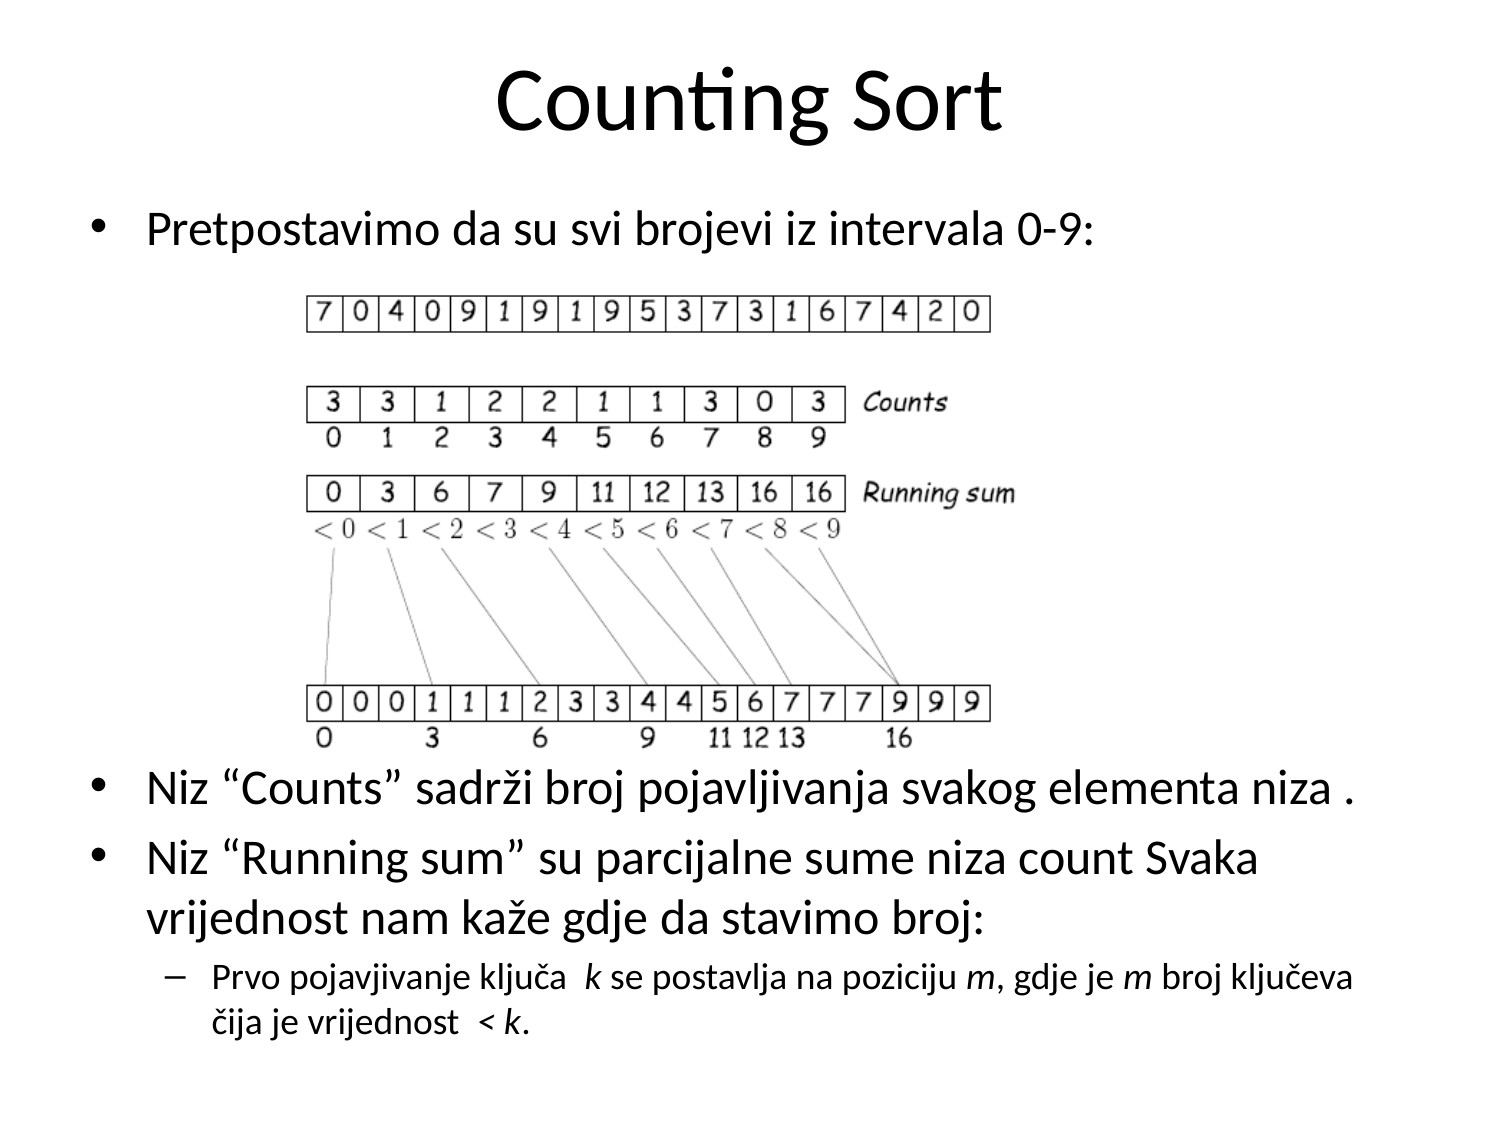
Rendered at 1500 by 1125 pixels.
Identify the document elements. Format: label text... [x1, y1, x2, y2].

text_box Counting Sort [75, 0, 1425, 187]
text_box Pretpostavimo da su svi brojevi iz intervala 0-9: Niz “Counts” sadrži broj pojavljivanja svakog elementa niza . Niz “Running sum” su parcijalne sume niza count Svaka vrijednost nam kaže gdje da stavimo broj: Prvo pojavjivanje ključa k se postavlja na poziciju m, gdje je m broj ključeva čija je vrijednost < k. [75, 187, 1425, 1088]
picture [262, 274, 1113, 762]
